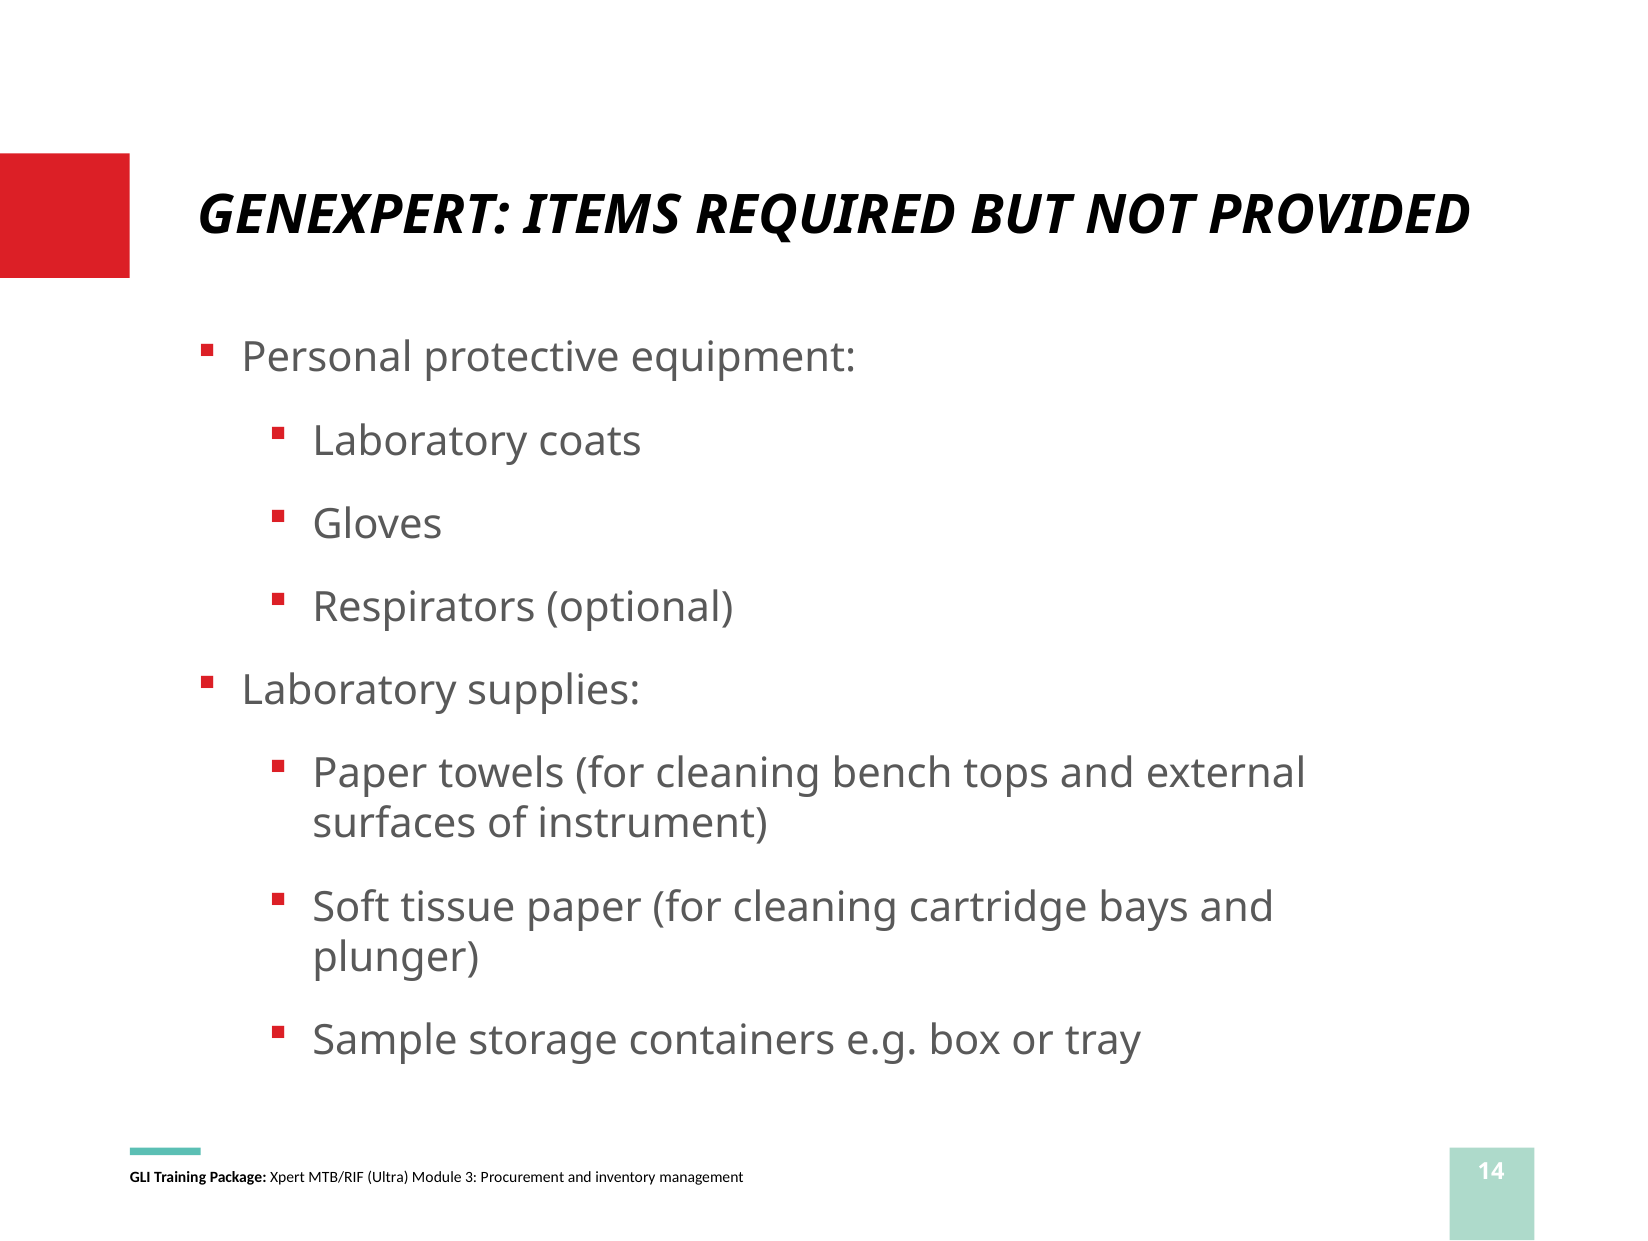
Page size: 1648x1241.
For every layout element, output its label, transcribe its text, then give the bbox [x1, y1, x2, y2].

list Personal protective equipment: Laboratory coats Gloves Respirators (optional) Laboratory supplies: Paper towels (for cleaning bench tops and external surfaces of instrument) Soft tissue paper (for cleaning cartridge bays and plunger) Sample storage containers e.g. box or tray [197, 330, 1450, 1087]
title GENEXPERT: ITEMS REQUIRED BUT NOT PROVIDED [197, 153, 1524, 278]
